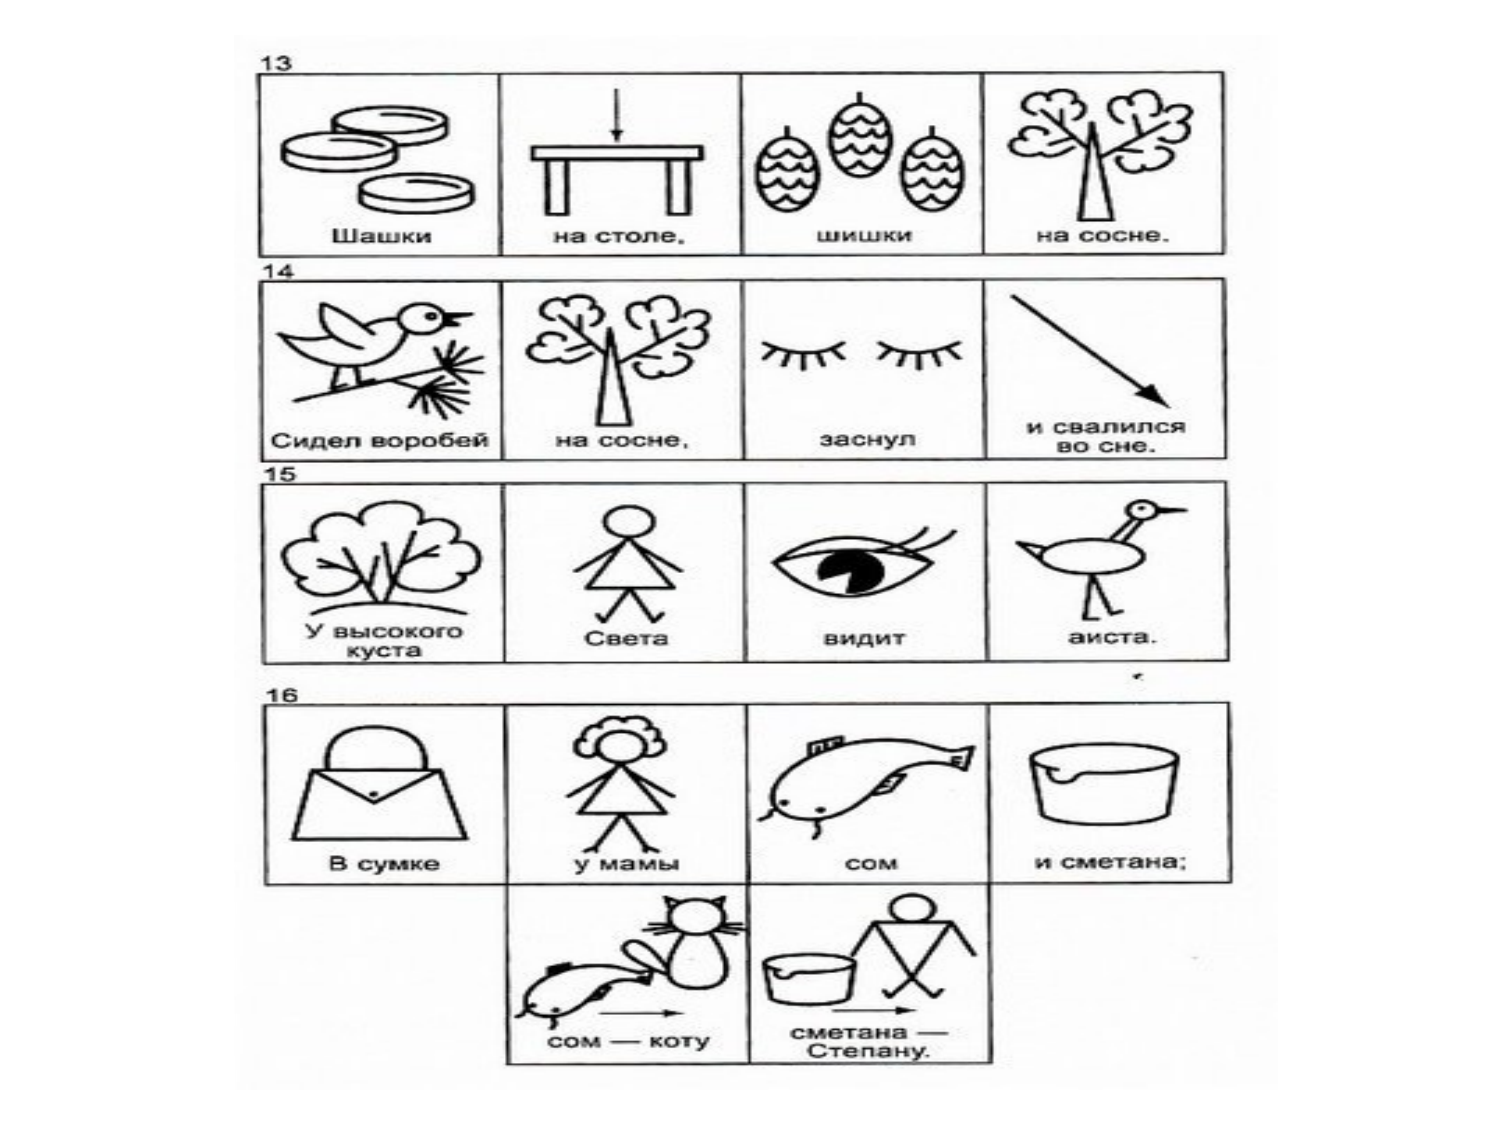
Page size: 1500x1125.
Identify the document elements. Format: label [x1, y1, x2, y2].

picture [234, 34, 1278, 1091]
